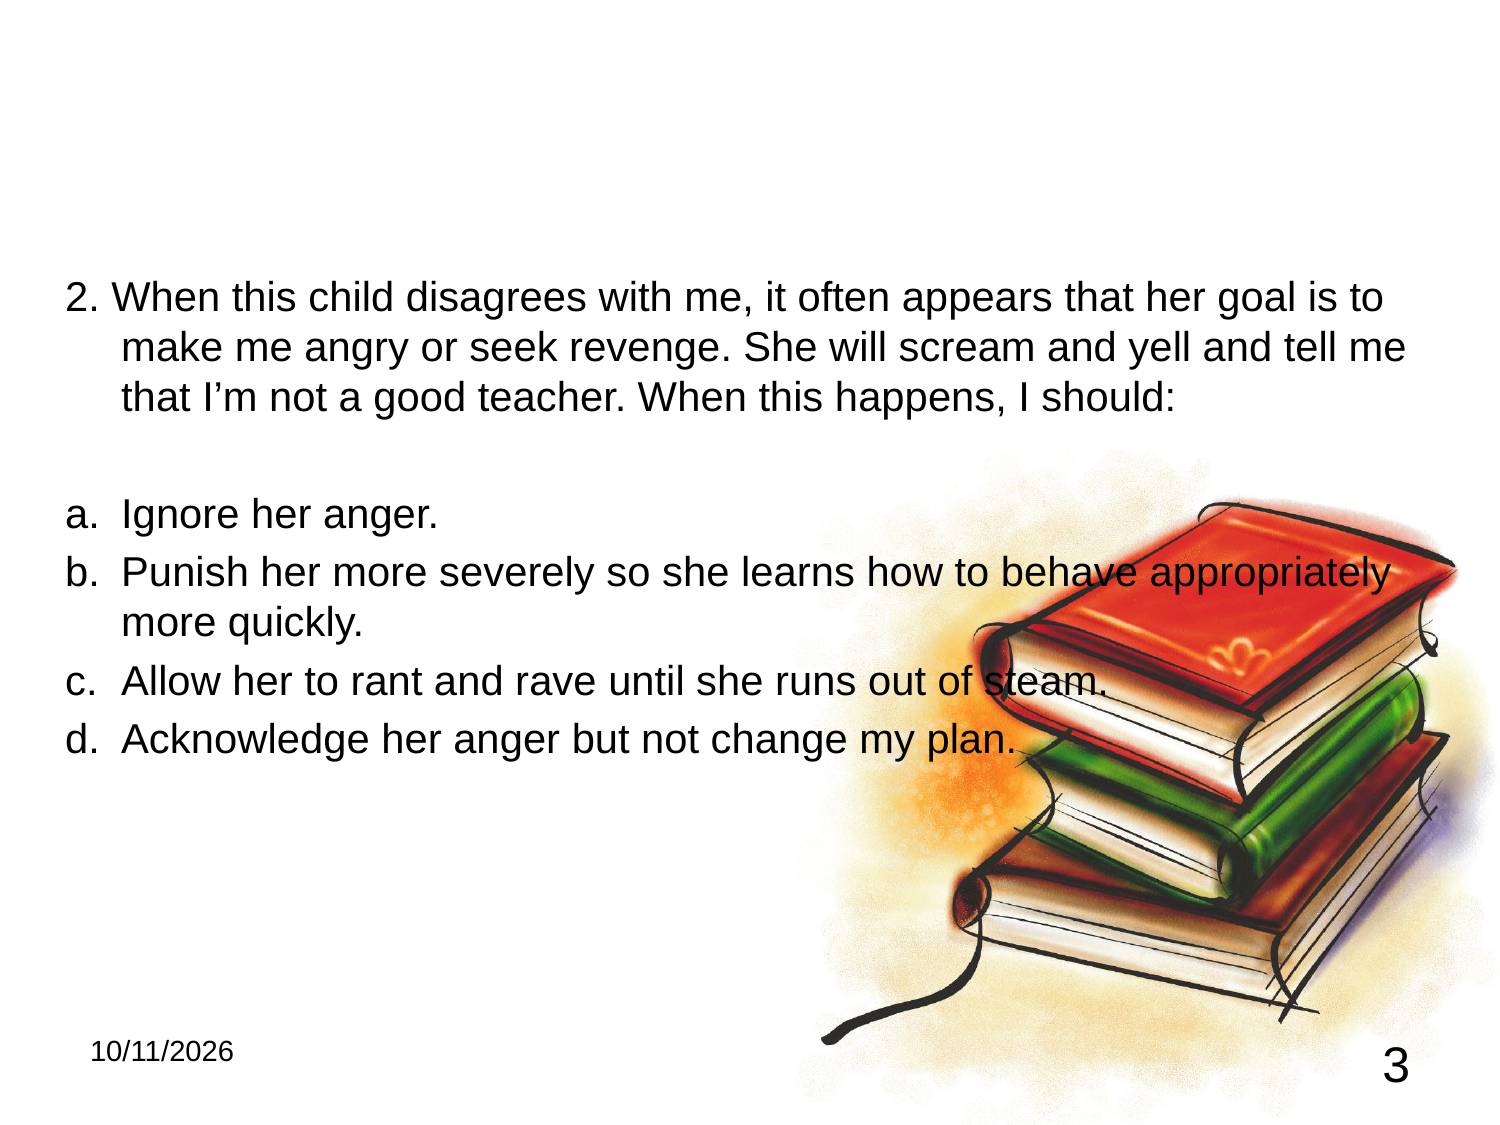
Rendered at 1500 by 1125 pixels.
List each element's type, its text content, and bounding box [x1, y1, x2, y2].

slide_number 3 [1074, 1024, 1426, 1103]
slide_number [74, 1024, 426, 1103]
list 2. When this child disagrees with me, it often appears that her goal is to make me angry or seek revenge. She will scream and yell and tell me that I’m not a good teacher. When this happens, I should: a. Ignore her anger. b. Punish her more severely so she learns how to behave appropriately more quickly. c. Allow her to rant and rave until she runs out of steam. d. Acknowledge her anger but not change my plan. [49, 262, 1438, 1006]
picture [774, 399, 1500, 1125]
